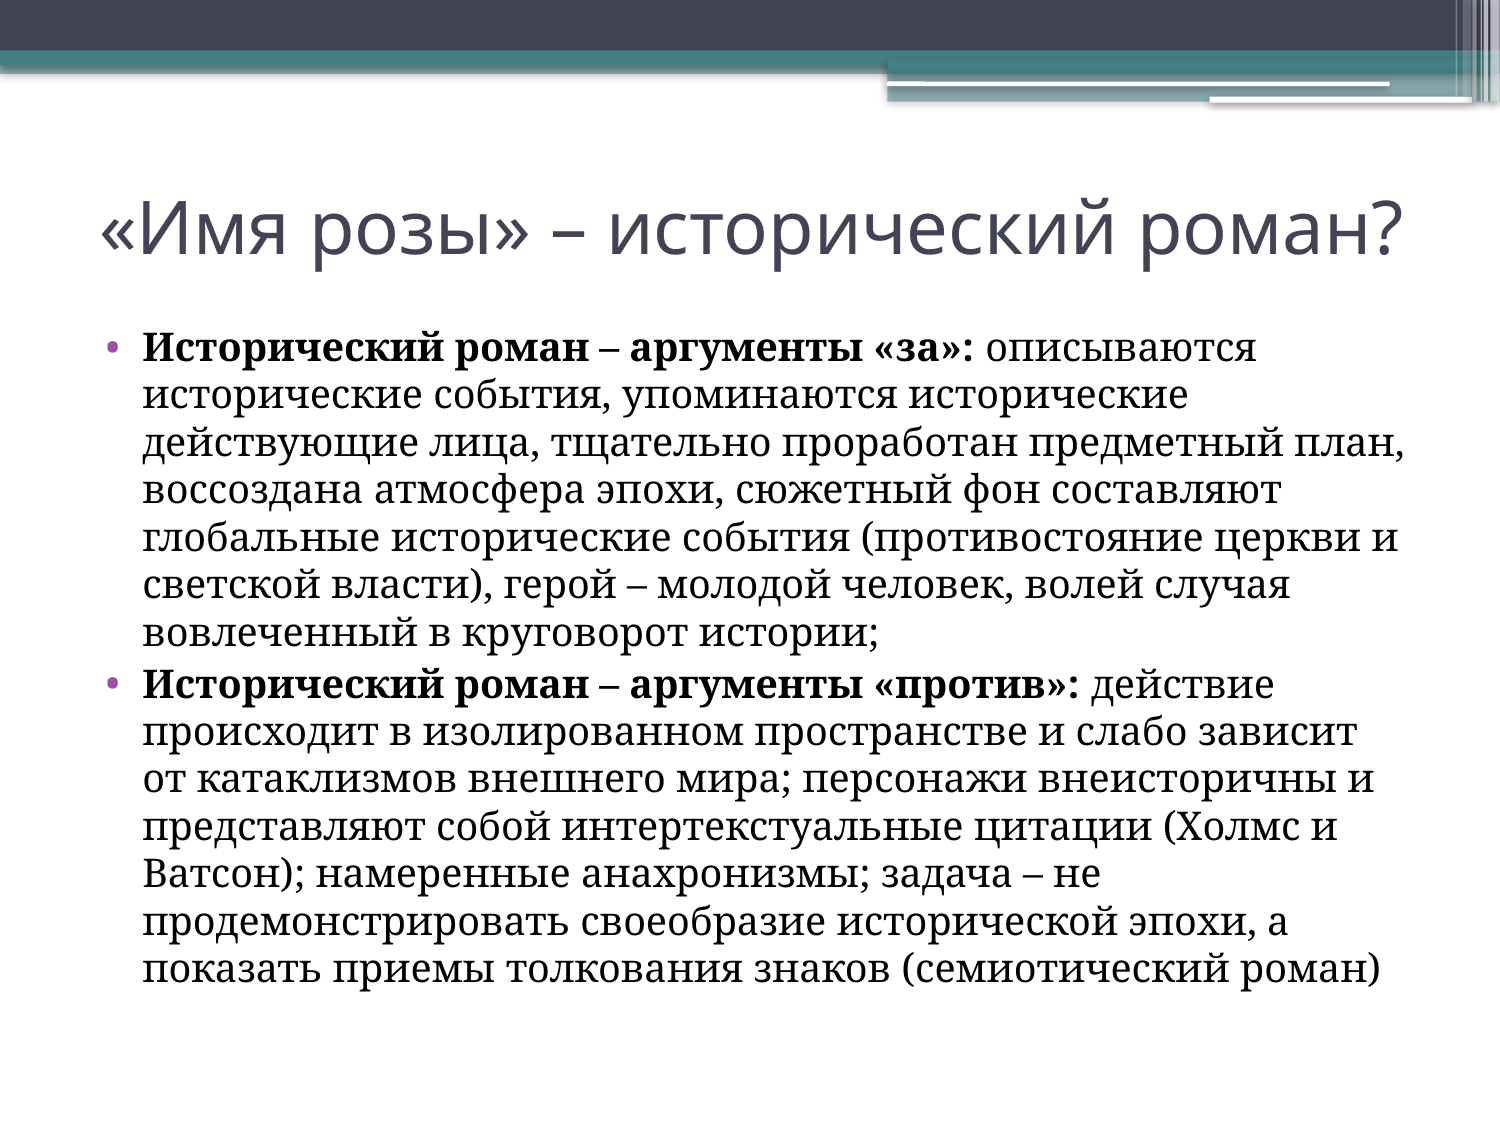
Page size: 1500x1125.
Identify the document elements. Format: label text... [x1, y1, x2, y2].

list Исторический роман – аргументы «за»: описываются исторические события, упоминаются исторические действующие лица, тщательно проработан предметный план, воссоздана атмосфера эпохи, сюжетный фон составляют глобальные исторические события (противостояние церкви и светской власти), герой – молодой человек, волей случая вовлеченный в круговорот истории; Исторический роман – аргументы «против»: действие происходит в изолированном пространстве и слабо зависит от катаклизмов внешнего мира; персонажи внеисторичны и представляют собой интертекстуальные цитации (Холмс и Ватсон); намеренные анахронизмы; задача – не продемонстрировать своеобразие исторической эпохи, а показать приемы толкования знаков (семиотический роман) [75, 314, 1425, 1079]
title «Имя розы» – исторический роман? [76, 137, 1427, 313]
